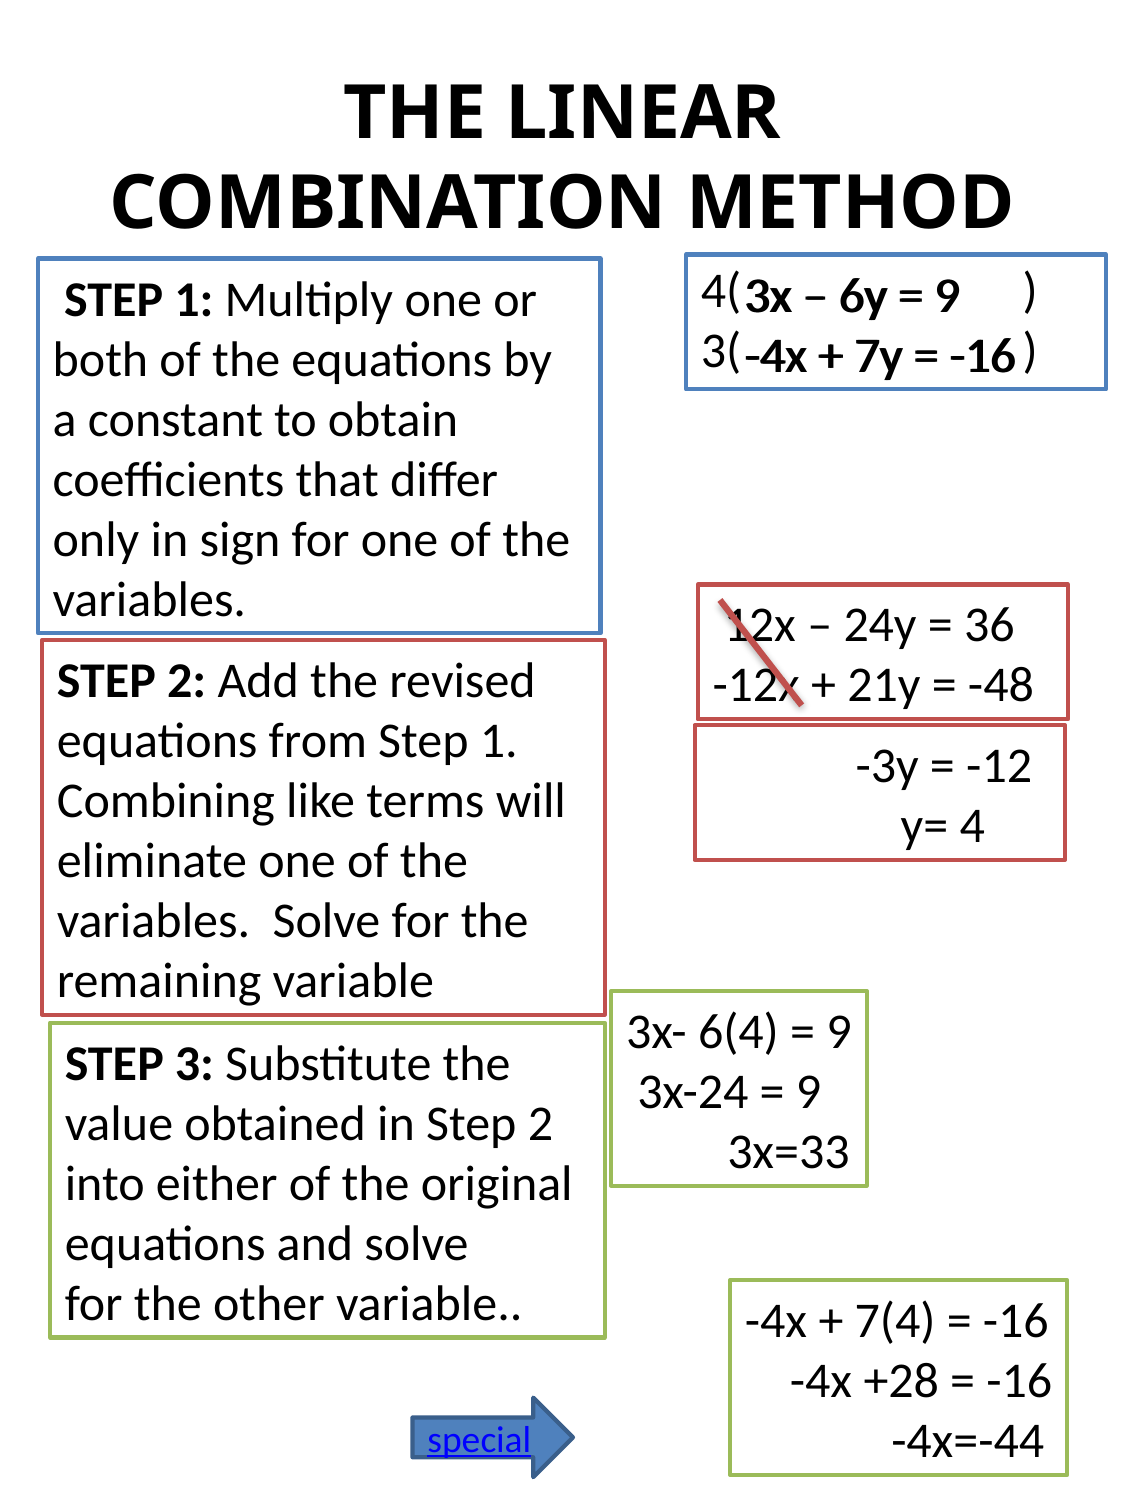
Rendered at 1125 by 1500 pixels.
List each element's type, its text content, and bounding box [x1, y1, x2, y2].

text_box -4x + 7y = -16 [729, 315, 1031, 390]
text_box 4( ) 3( ) [685, 250, 1069, 386]
text_box -4x + 7(4) = -16 -4x +28 = -16 -4x=-44 [728, 1278, 1069, 1477]
text_box STEP 1: Multiply one or both of the equations by a constant to obtain coefficients that differ only in sign for one of the variables. [36, 256, 603, 635]
text_box 12x – 24y = 36 -12x + 21y = -48 [696, 582, 1070, 721]
text_box 3x – 6y = 9 [729, 254, 975, 315]
text_box -3y = -12 y= 4 [693, 723, 1067, 862]
text_box 3x – 6y = 9 -4x + 7y = -16 [684, 252, 1108, 391]
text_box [719, 599, 802, 706]
title THE LINEAR COMBINATION METHOD [56, 60, 1069, 338]
text_box STEP 2: Add the revised equations from Step 1. Combining like terms will eliminate one of the variables. Solve for the remaining variable [40, 638, 607, 1017]
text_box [412, 1397, 574, 1478]
text_box 3x- 6(4) = 9 3x-24 = 9 3x=33 [609, 989, 869, 1188]
text_box STEP 3: Substitute the value obtained in Step 2 into either of the original equations and solve for the other variable.. [48, 1021, 607, 1340]
